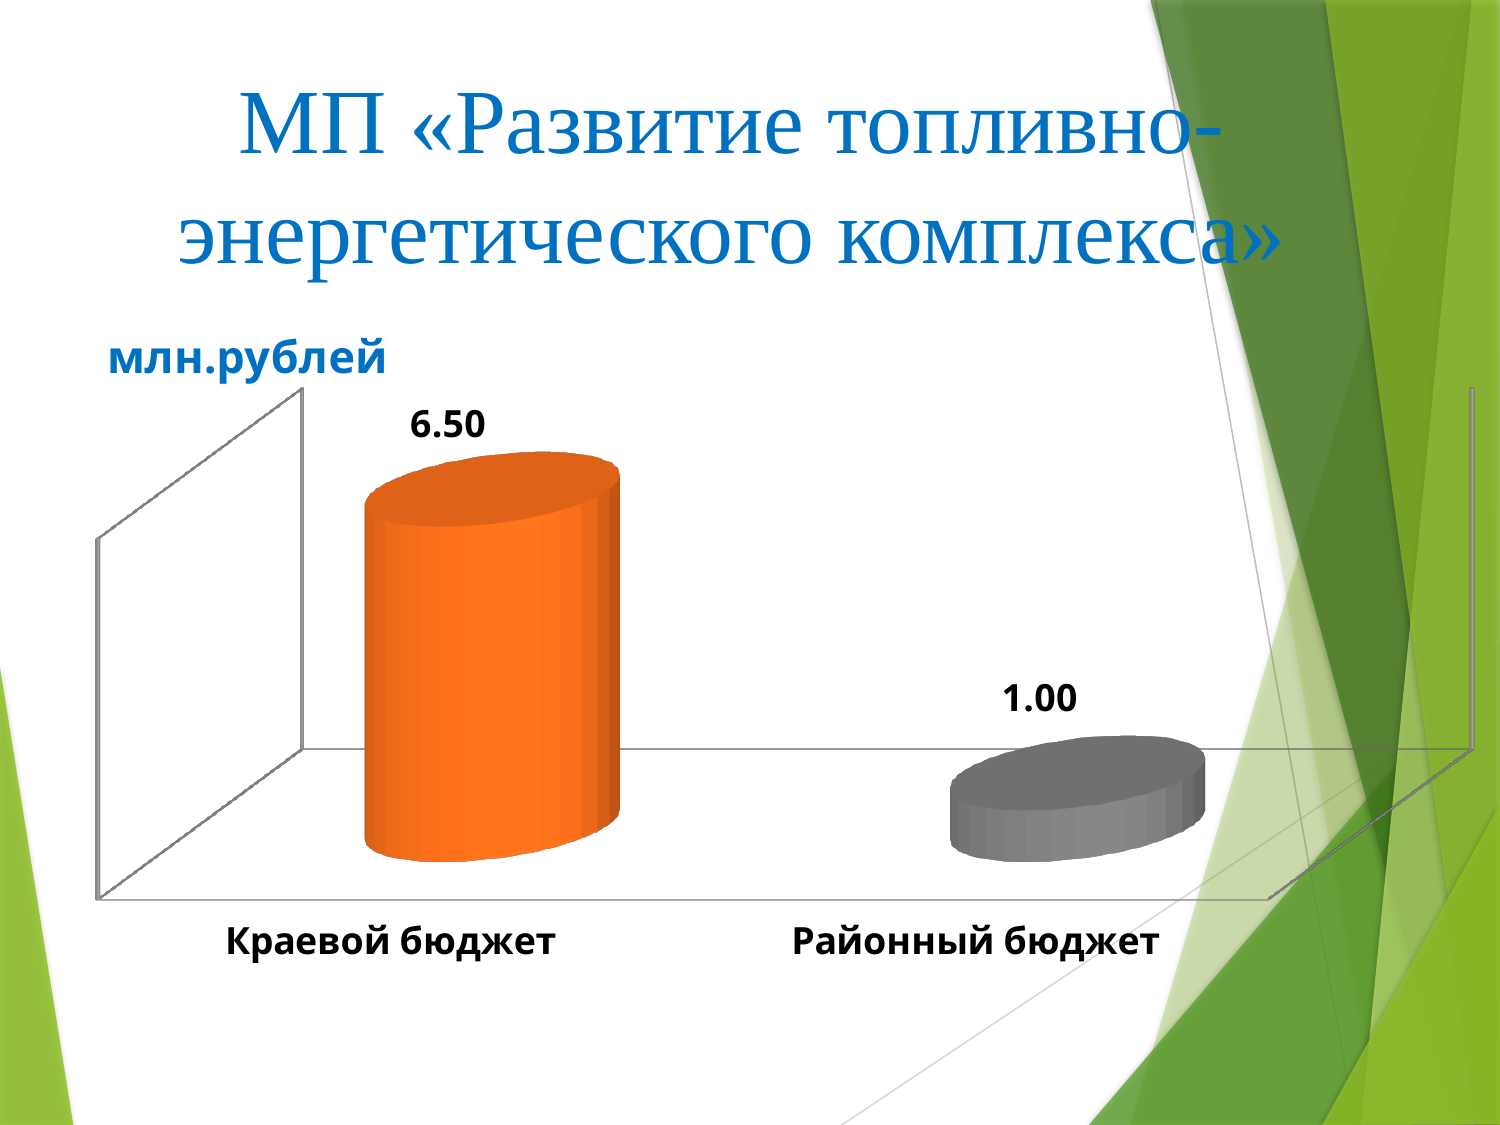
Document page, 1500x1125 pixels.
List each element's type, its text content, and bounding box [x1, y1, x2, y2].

title МП «Развитие топливно-энергетического комплекса» [99, 54, 1365, 289]
chart [49, 290, 1476, 1071]
